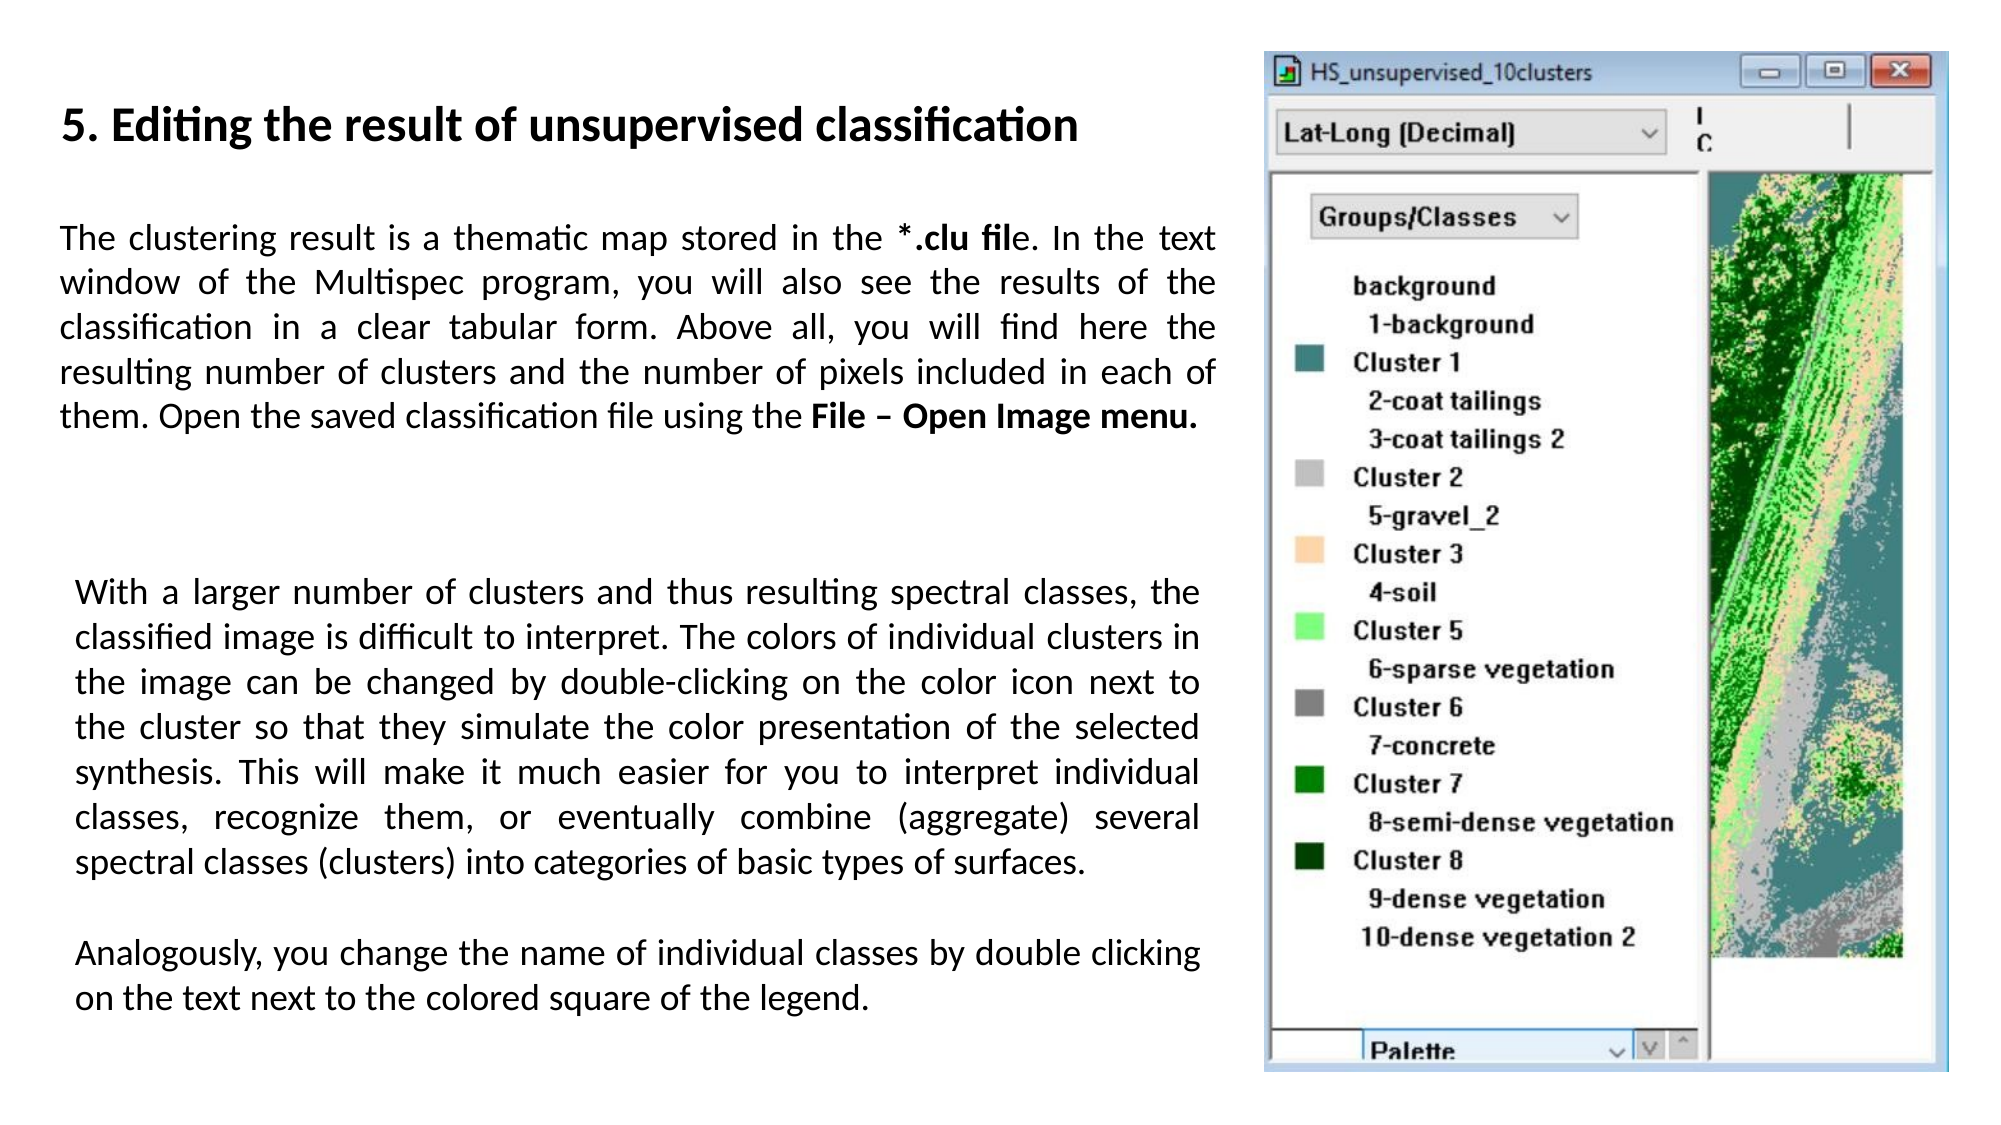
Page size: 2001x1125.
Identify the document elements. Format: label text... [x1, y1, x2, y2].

text_box The clustering result is a thematic map stored in the *.clu file. In the text window of the Multispec program, you will also see the results of the classification in a clear tabular form. Above all, you will find here the resulting number of clusters and the number of pixels included in each of them. Open the saved classification file using the File – Open Image menu. [57, 212, 1217, 438]
picture [1263, 51, 1949, 1073]
text_box With a larger number of clusters and thus resulting spectral classes, the classified image is difficult to interpret. The colors of individual clusters in the image can be changed by double-clicking on the color icon next to the cluster so that they simulate the color presentation of the selected synthesis. This will make it much easier for you to interpret individual classes, recognize them, or eventually combine (aggregate) several spectral classes (clusters) into categories of basic types of surfaces. Analogously, you change the name of individual classes by double clicking on the text next to the colored square of the legend. [72, 565, 1202, 1018]
title 5. Editing the result of unsupervised classification [47, 38, 1953, 280]
